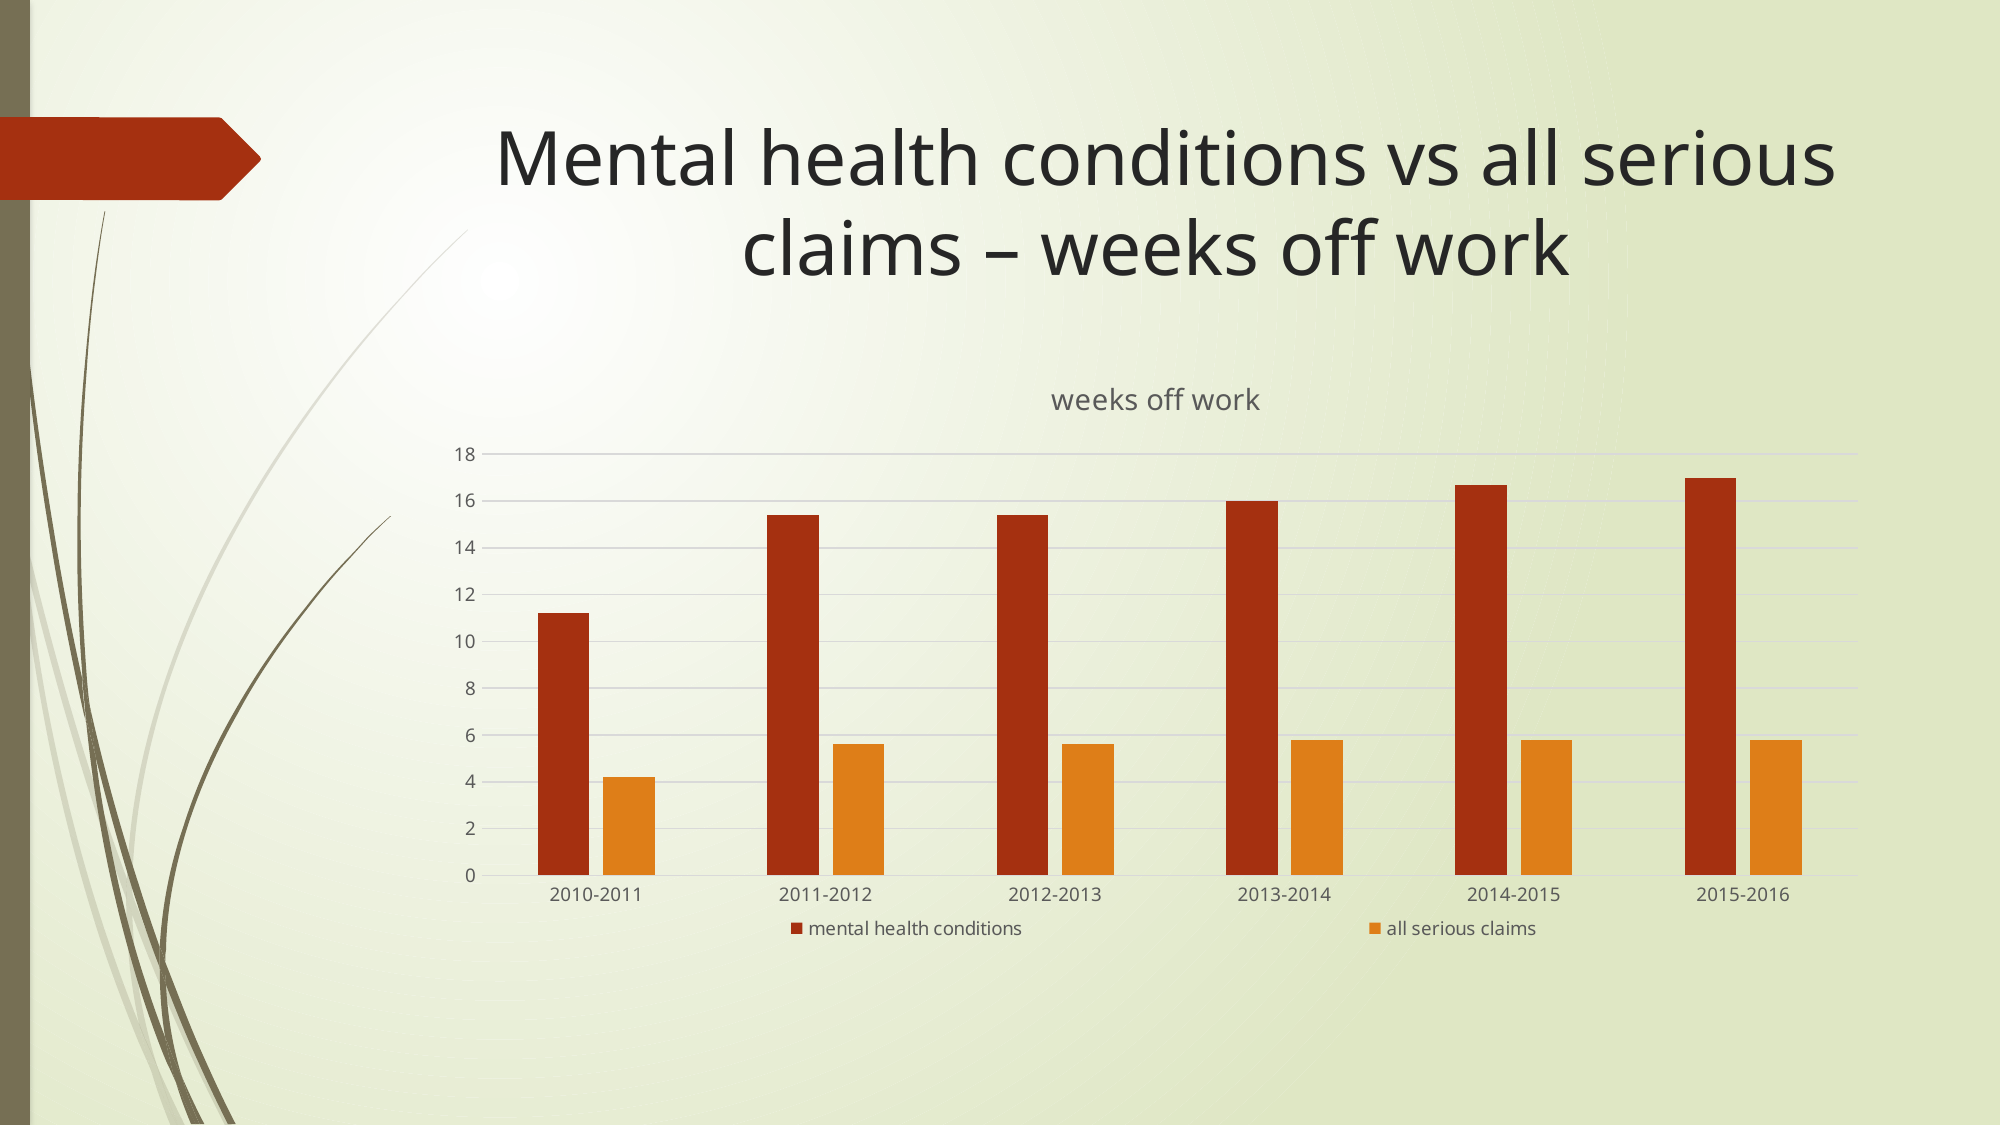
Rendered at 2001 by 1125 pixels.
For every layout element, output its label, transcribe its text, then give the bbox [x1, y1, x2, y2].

title Mental health conditions vs all serious claims – weeks off work [425, 102, 1888, 313]
chart [424, 349, 1888, 971]
